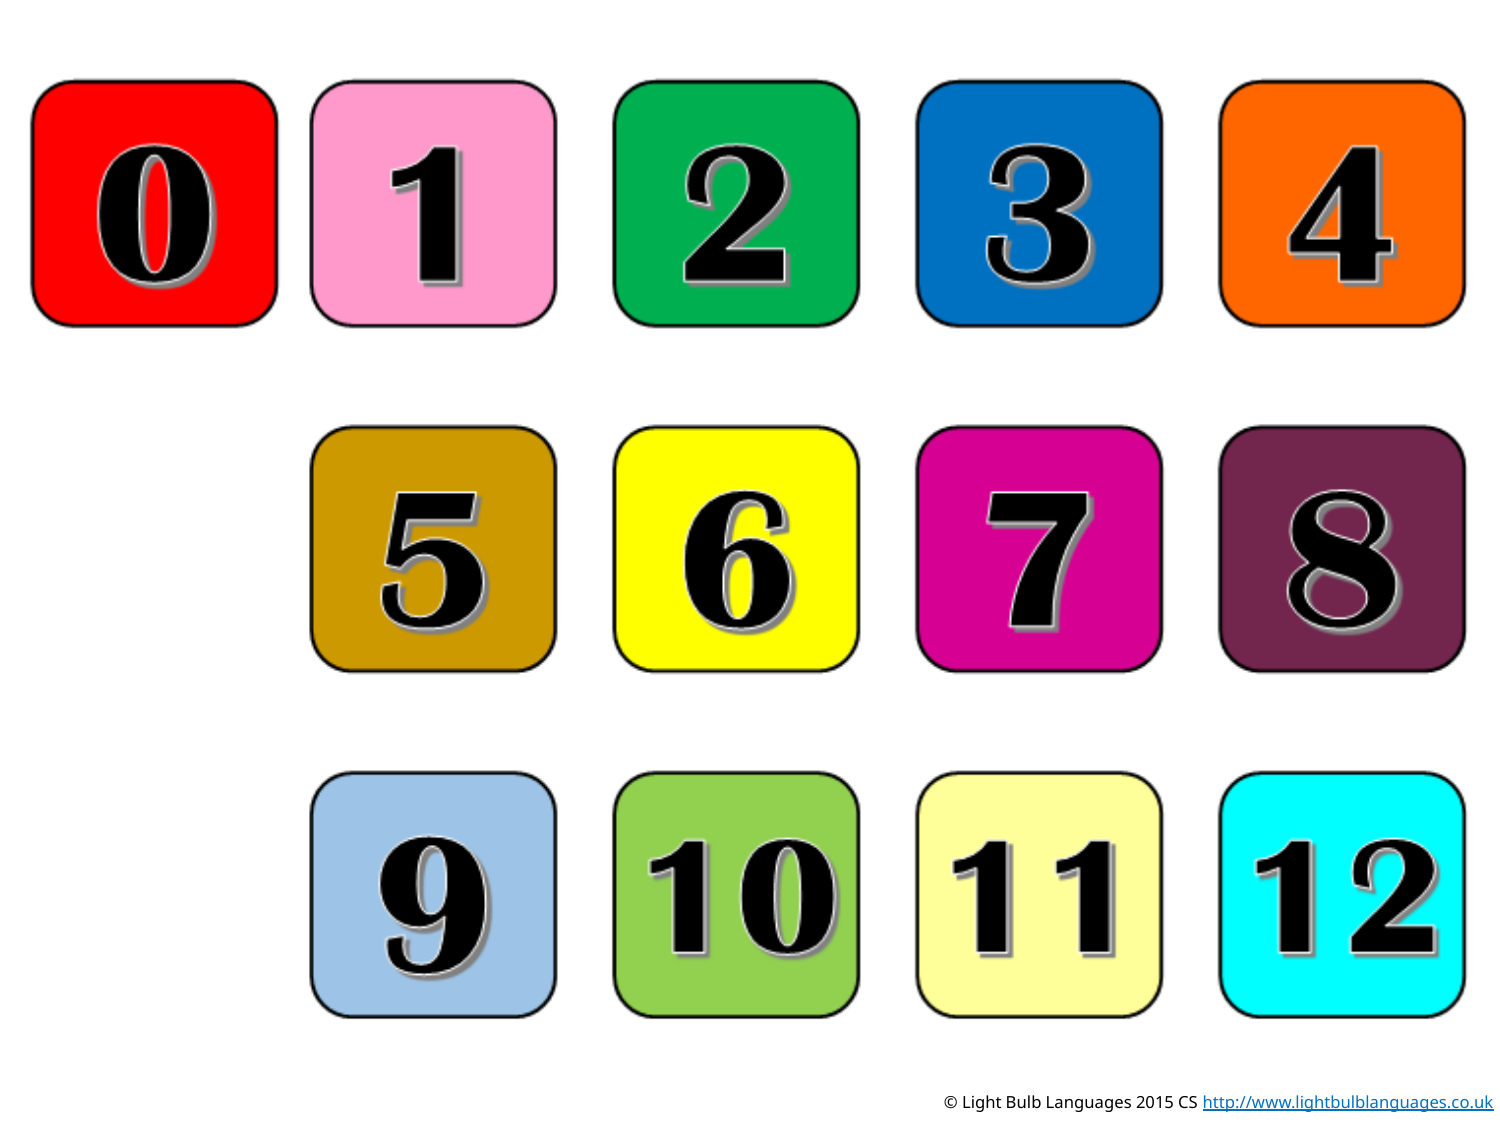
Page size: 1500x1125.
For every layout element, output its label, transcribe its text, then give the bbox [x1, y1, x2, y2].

picture [15, 59, 1484, 1027]
text_box © Light Bulb Languages 2015 CS http://www.lightbulblanguages.co.uk [609, 1085, 1500, 1125]
